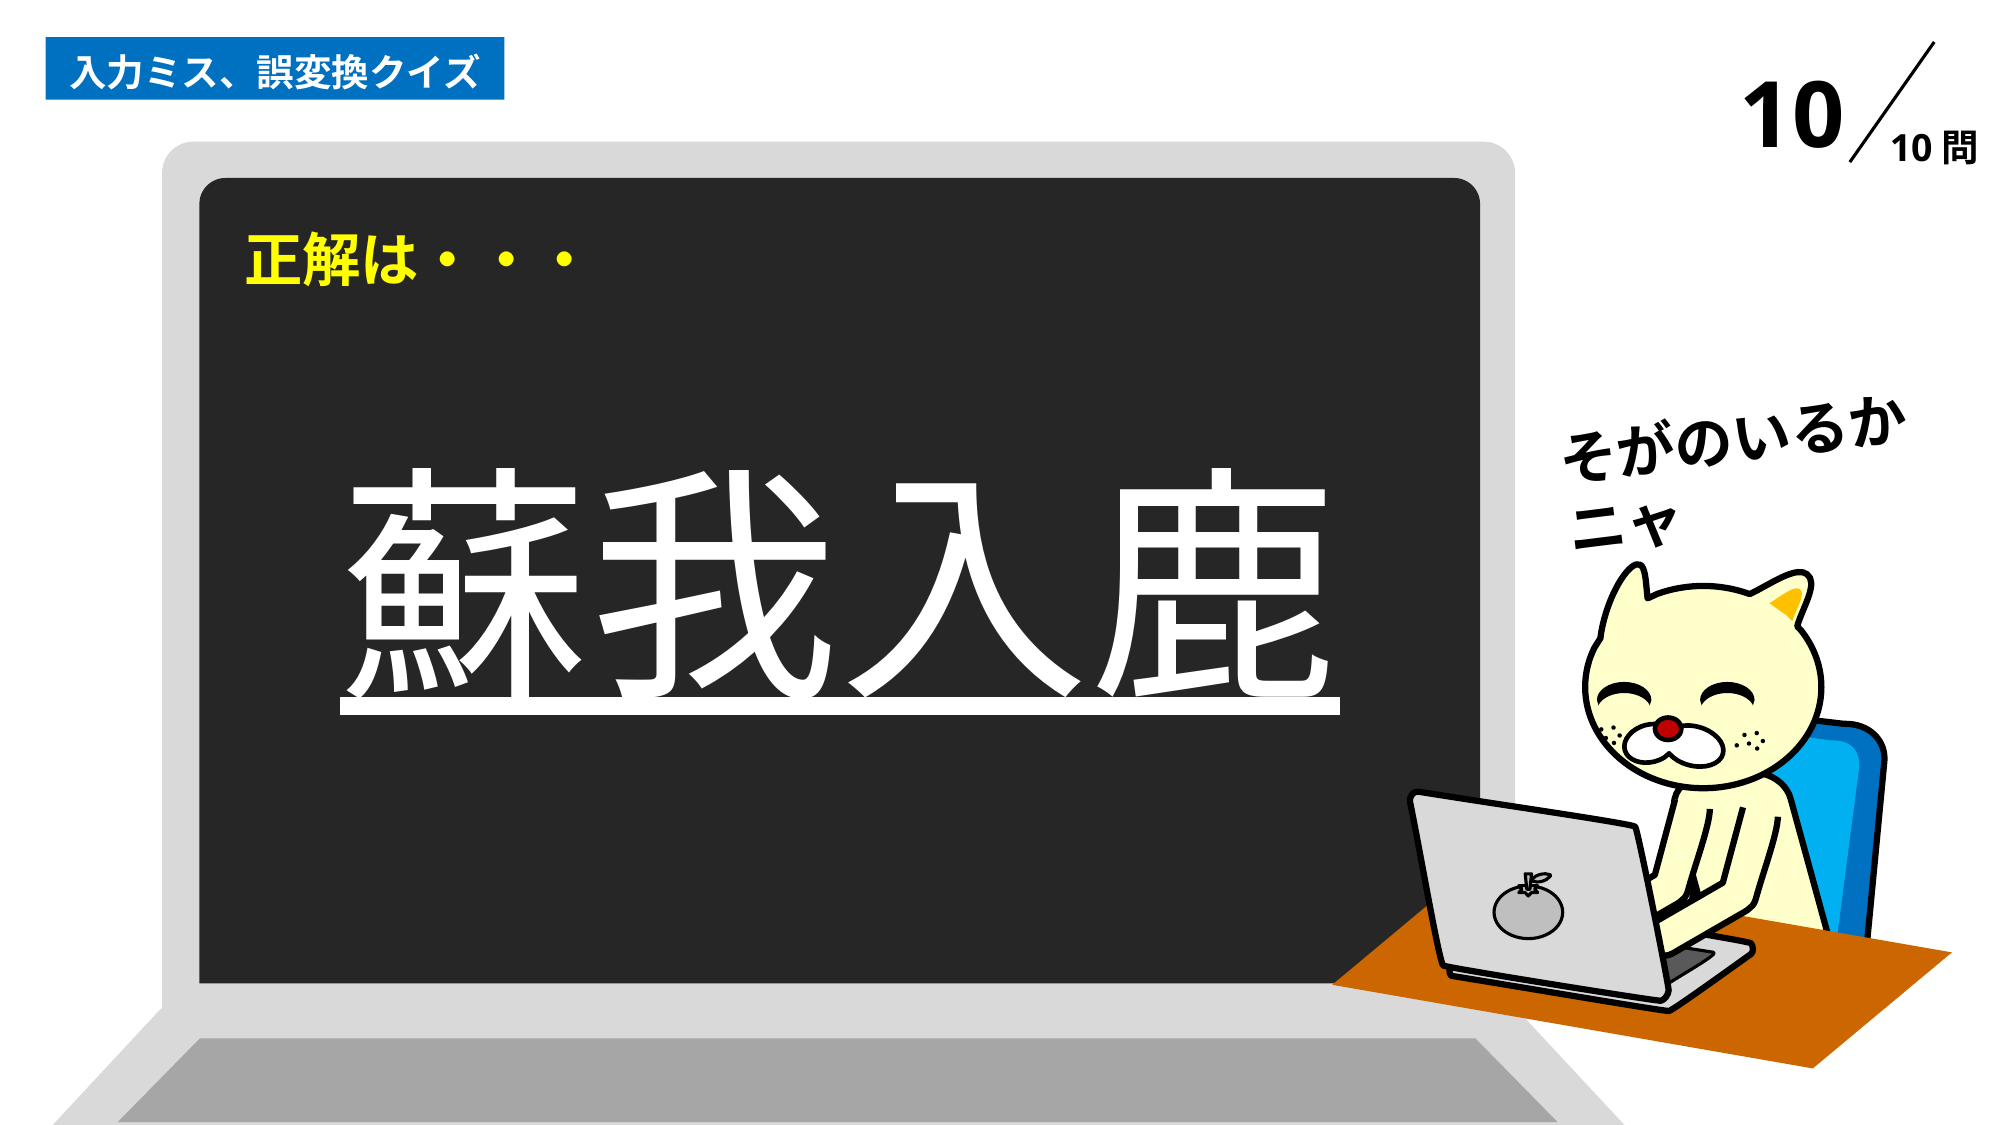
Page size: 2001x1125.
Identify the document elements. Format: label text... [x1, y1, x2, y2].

text_box [52, 1008, 1625, 1125]
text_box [1598, 725, 1623, 746]
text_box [1734, 730, 1766, 751]
text_box [1585, 564, 1822, 789]
text_box 正解は・・・ [229, 215, 609, 301]
text_box [1700, 681, 1755, 706]
text_box [199, 177, 1481, 984]
text_box 10問 [1875, 116, 1995, 177]
text_box [1674, 774, 1827, 930]
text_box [1452, 917, 1750, 1001]
text_box [1672, 799, 1710, 891]
text_box [1807, 720, 1885, 937]
text_box [1766, 737, 1860, 932]
text_box [1471, 917, 1952, 1069]
text_box [1332, 936, 1449, 1006]
text_box [1596, 681, 1652, 706]
text_box [1654, 717, 1682, 740]
text_box 入力ミス、誤変換クイズ [45, 37, 505, 100]
text_box 10 [1725, 48, 1860, 173]
text_box [1625, 723, 1724, 767]
text_box [117, 1038, 1558, 1123]
text_box [162, 141, 1516, 1008]
text_box [1769, 588, 1802, 622]
text_box [1692, 885, 1698, 899]
text_box 蘇我入鹿 [324, 421, 1355, 737]
text_box [1688, 807, 1778, 916]
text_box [1395, 810, 1683, 982]
text_box そがのいるか ニャ [1539, 371, 1936, 573]
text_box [1849, 41, 1935, 163]
